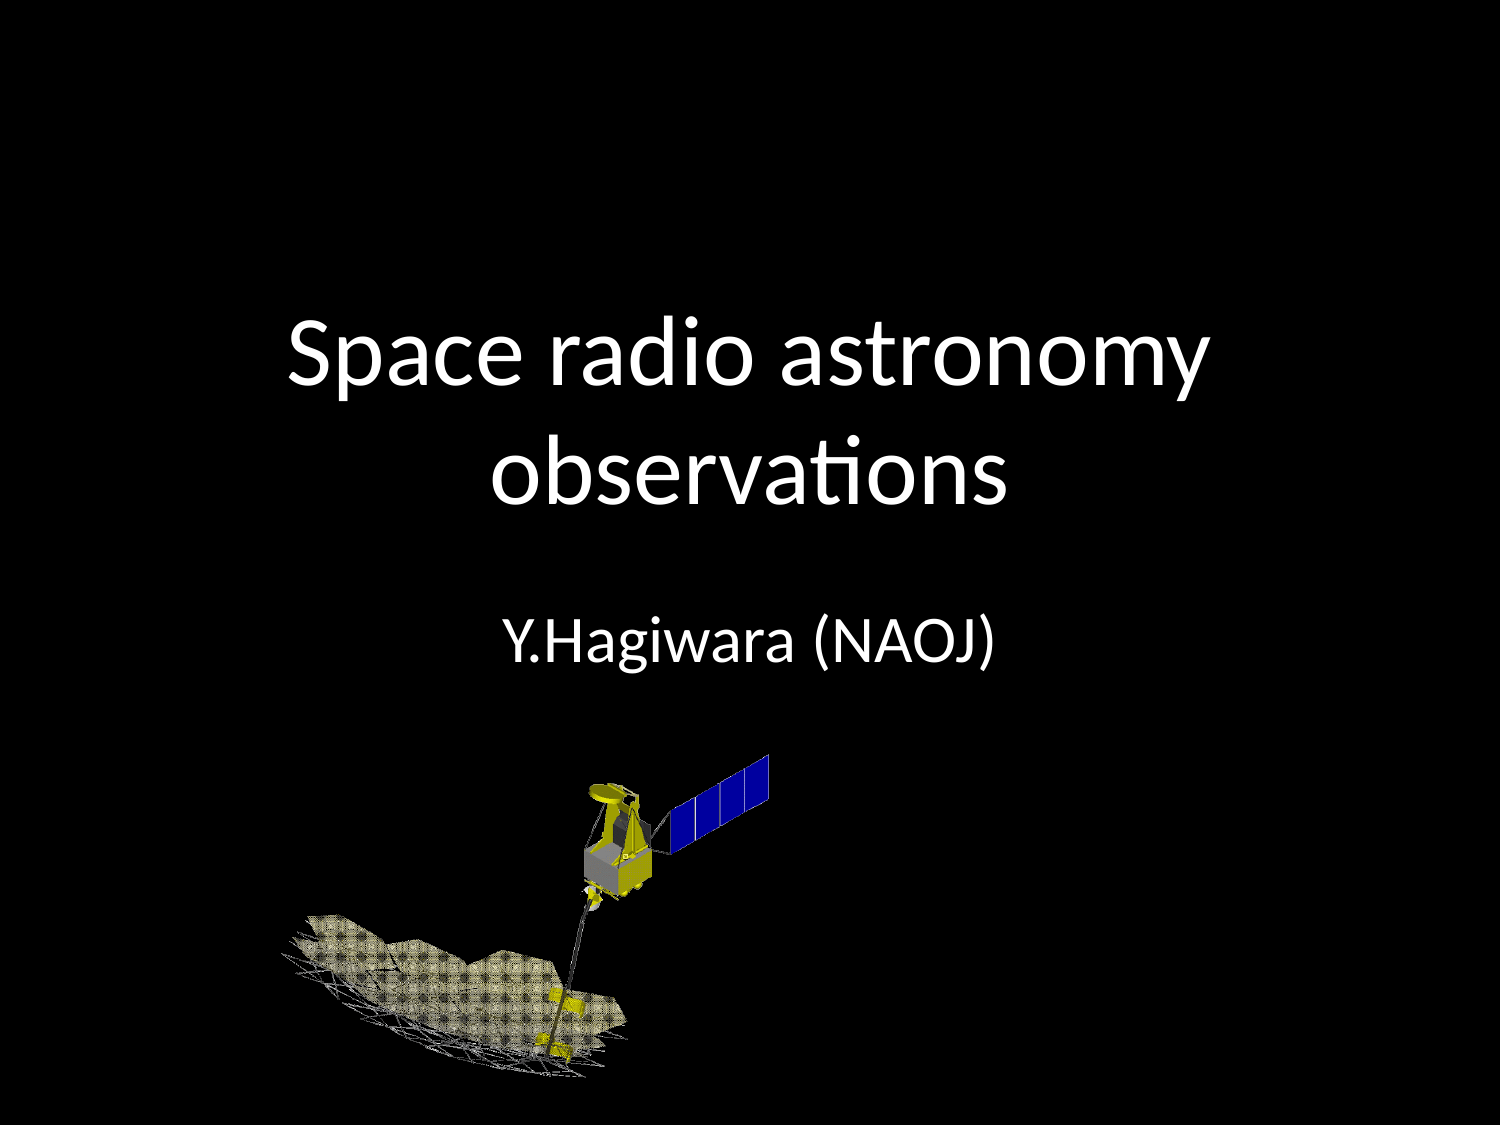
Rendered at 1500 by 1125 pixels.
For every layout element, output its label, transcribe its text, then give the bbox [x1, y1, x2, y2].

subtitle Y.Hagiwara (NAOJ) [225, 588, 1275, 877]
title Space radio astronomy observations [112, 284, 1388, 526]
picture [279, 754, 769, 1078]
